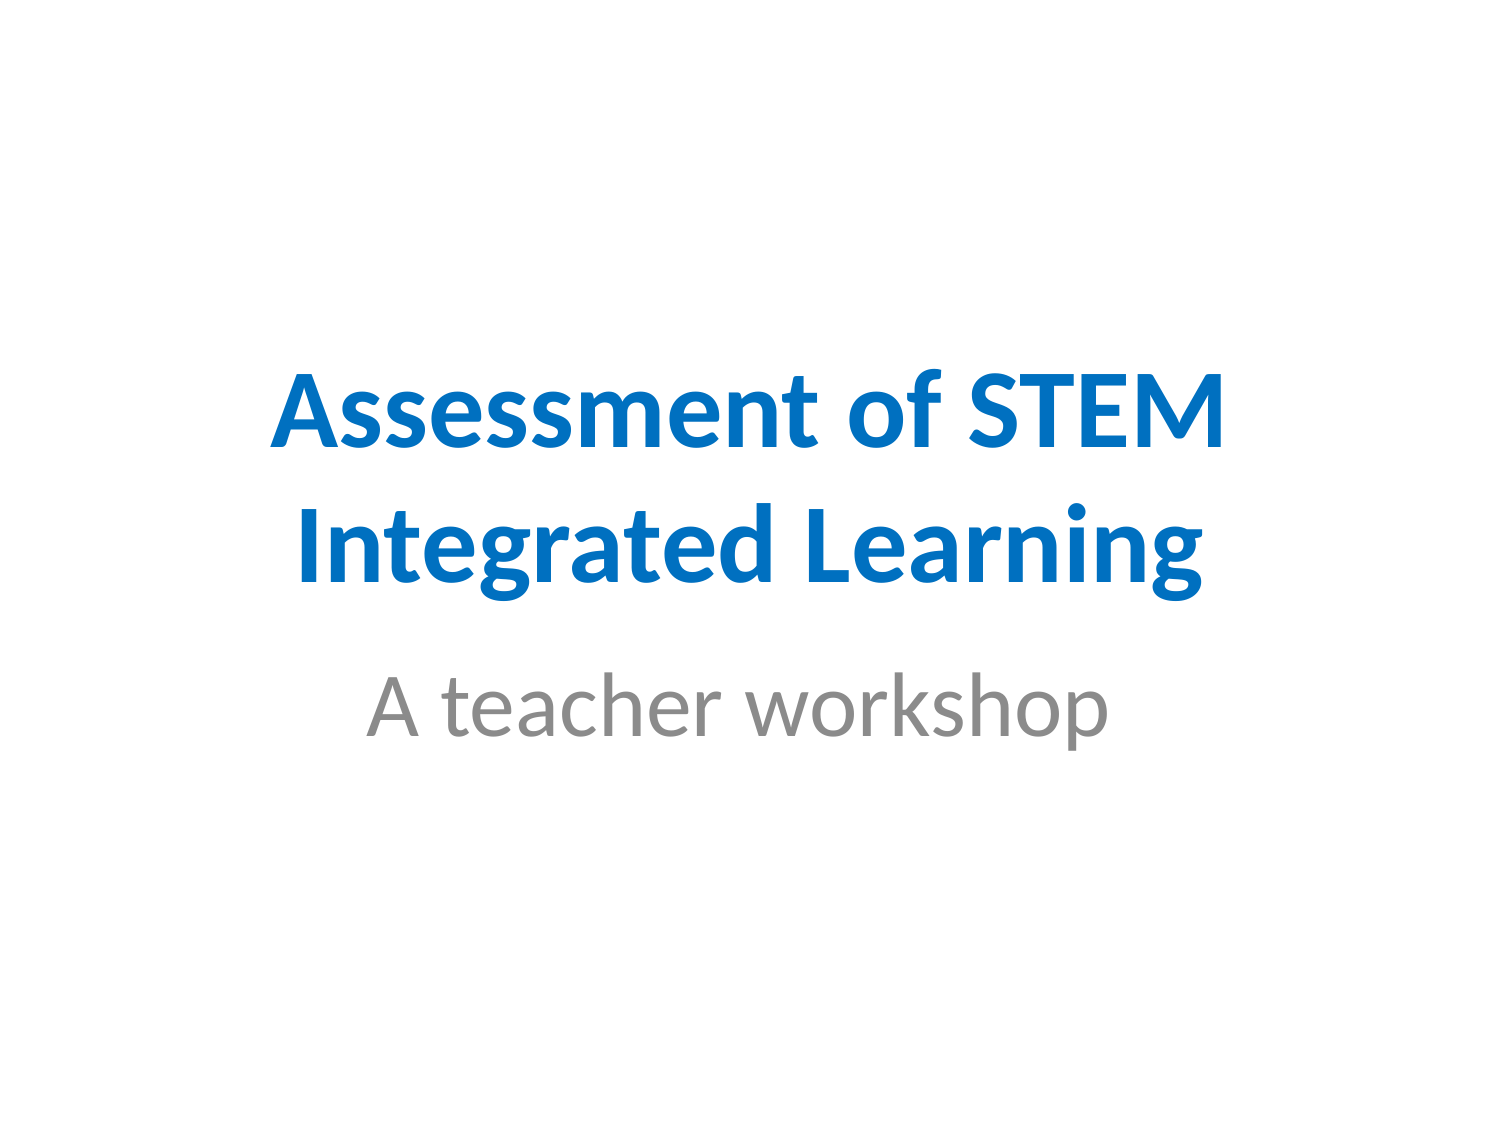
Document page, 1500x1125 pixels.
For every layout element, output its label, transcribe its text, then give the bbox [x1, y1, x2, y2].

title Assessment of STEM Integrated Learning [112, 349, 1388, 591]
subtitle A teacher workshop [225, 637, 1275, 925]
